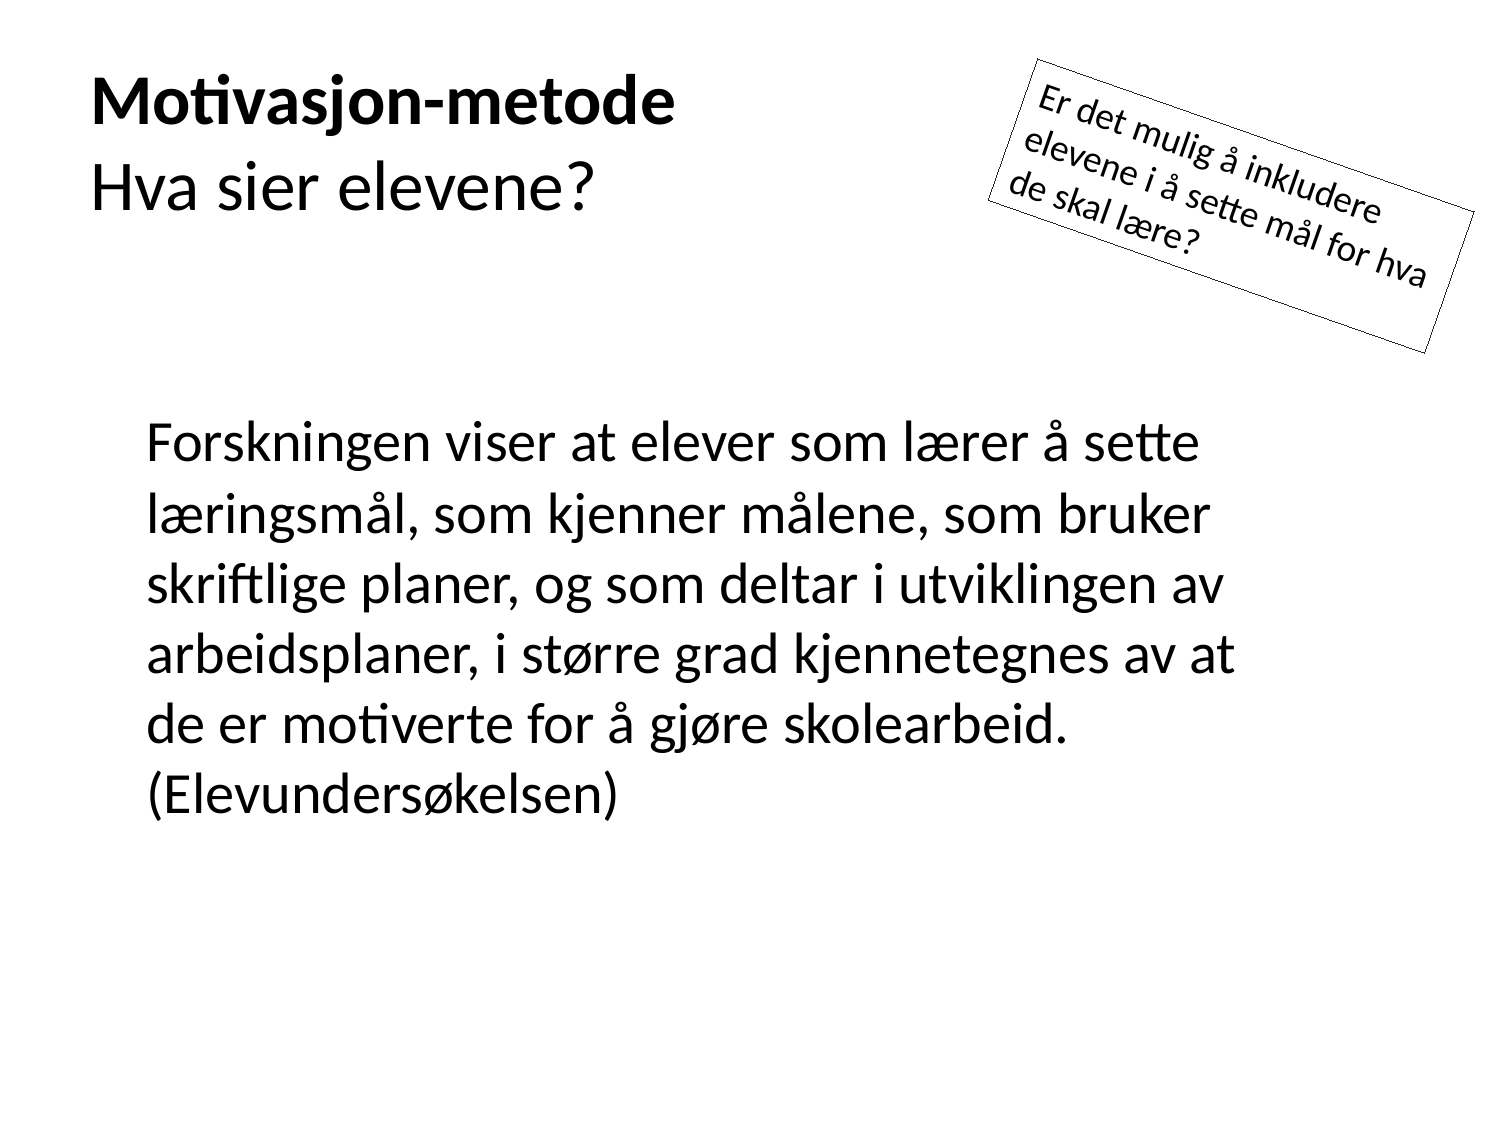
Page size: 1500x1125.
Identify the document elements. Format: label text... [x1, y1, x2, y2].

list Forskningen viser at elever som lærer å sette læringsmål, som kjenner målene, som bruker skriftlige planer, og som deltar i utviklingen av arbeidsplaner, i større grad kjennetegnes av at de er motiverte for å gjøre skolearbeid. (Elevundersøkelsen) [75, 387, 1300, 1063]
text_box Er det mulig å inkludere elevene i å sette mål for hva de skal lære? [988, 58, 1475, 354]
title Motivasjon-metode Hva sier elevene? [75, 45, 1425, 233]
